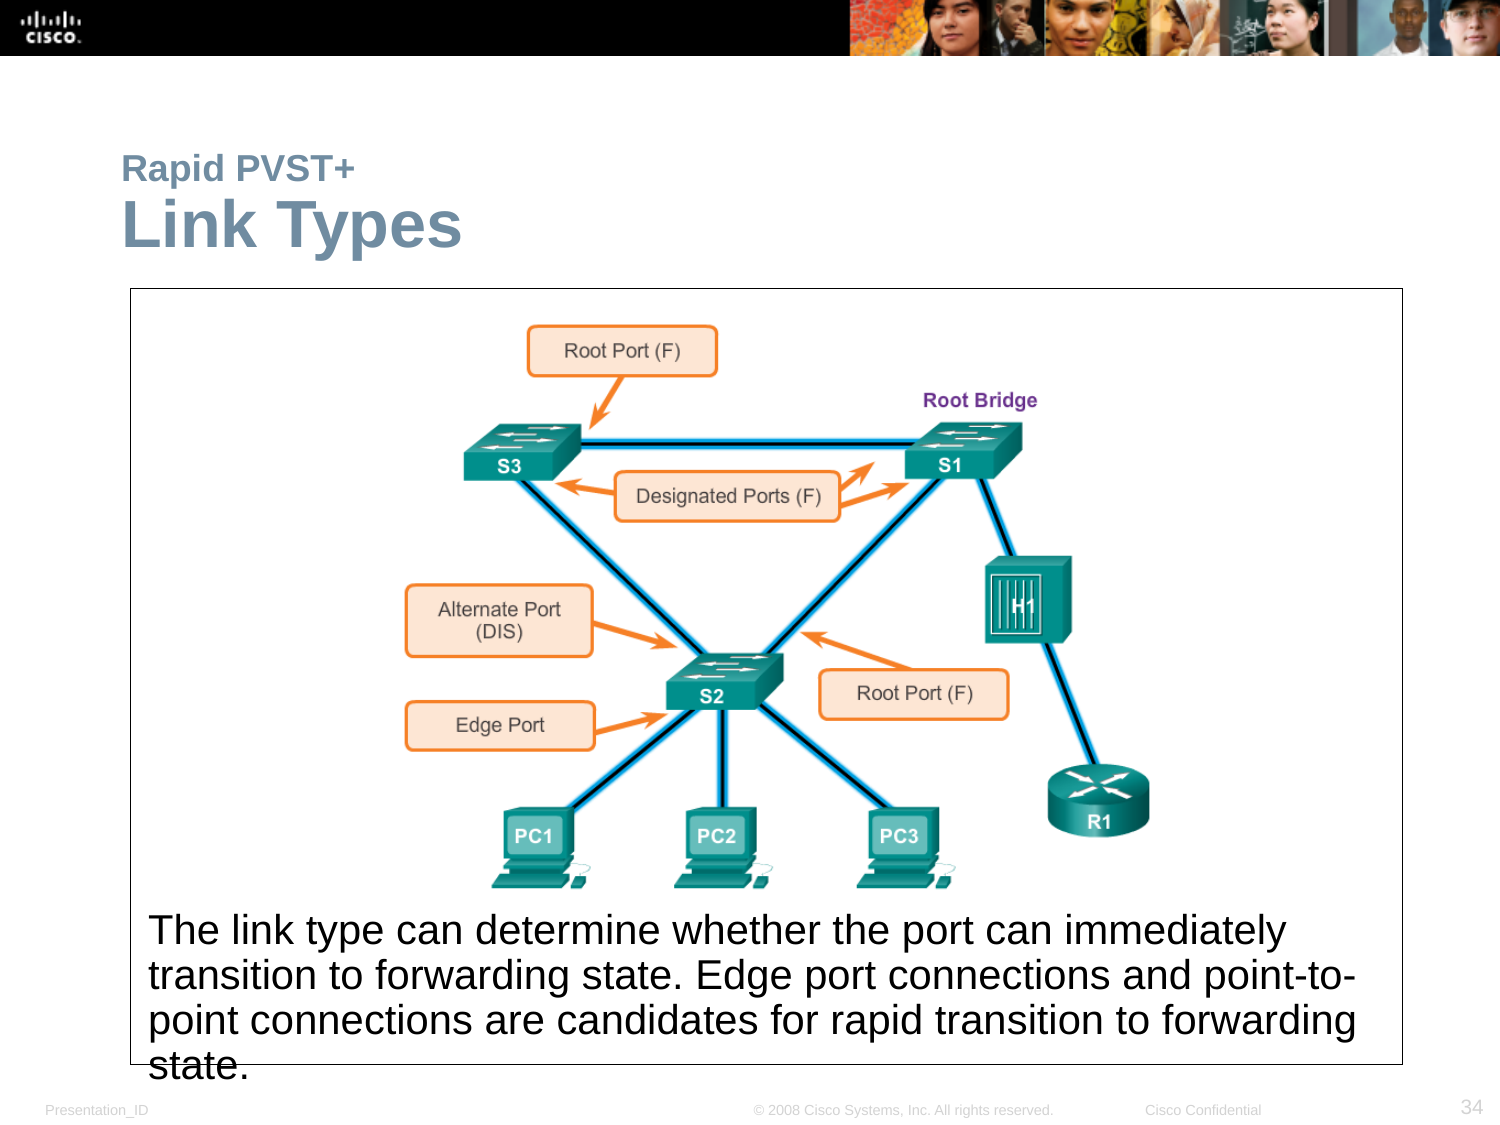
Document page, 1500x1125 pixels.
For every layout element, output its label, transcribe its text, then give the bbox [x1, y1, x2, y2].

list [214, 307, 1317, 907]
text_box [130, 288, 1403, 1065]
title Rapid PVST+ Link Types [107, 130, 1444, 269]
text_box The link type can determine whether the port can immediately transition to forwarding state. Edge port connections and point-to-point connections are candidates for rapid transition to forwarding state. [133, 901, 1403, 1096]
picture [0, 0, 1500, 56]
